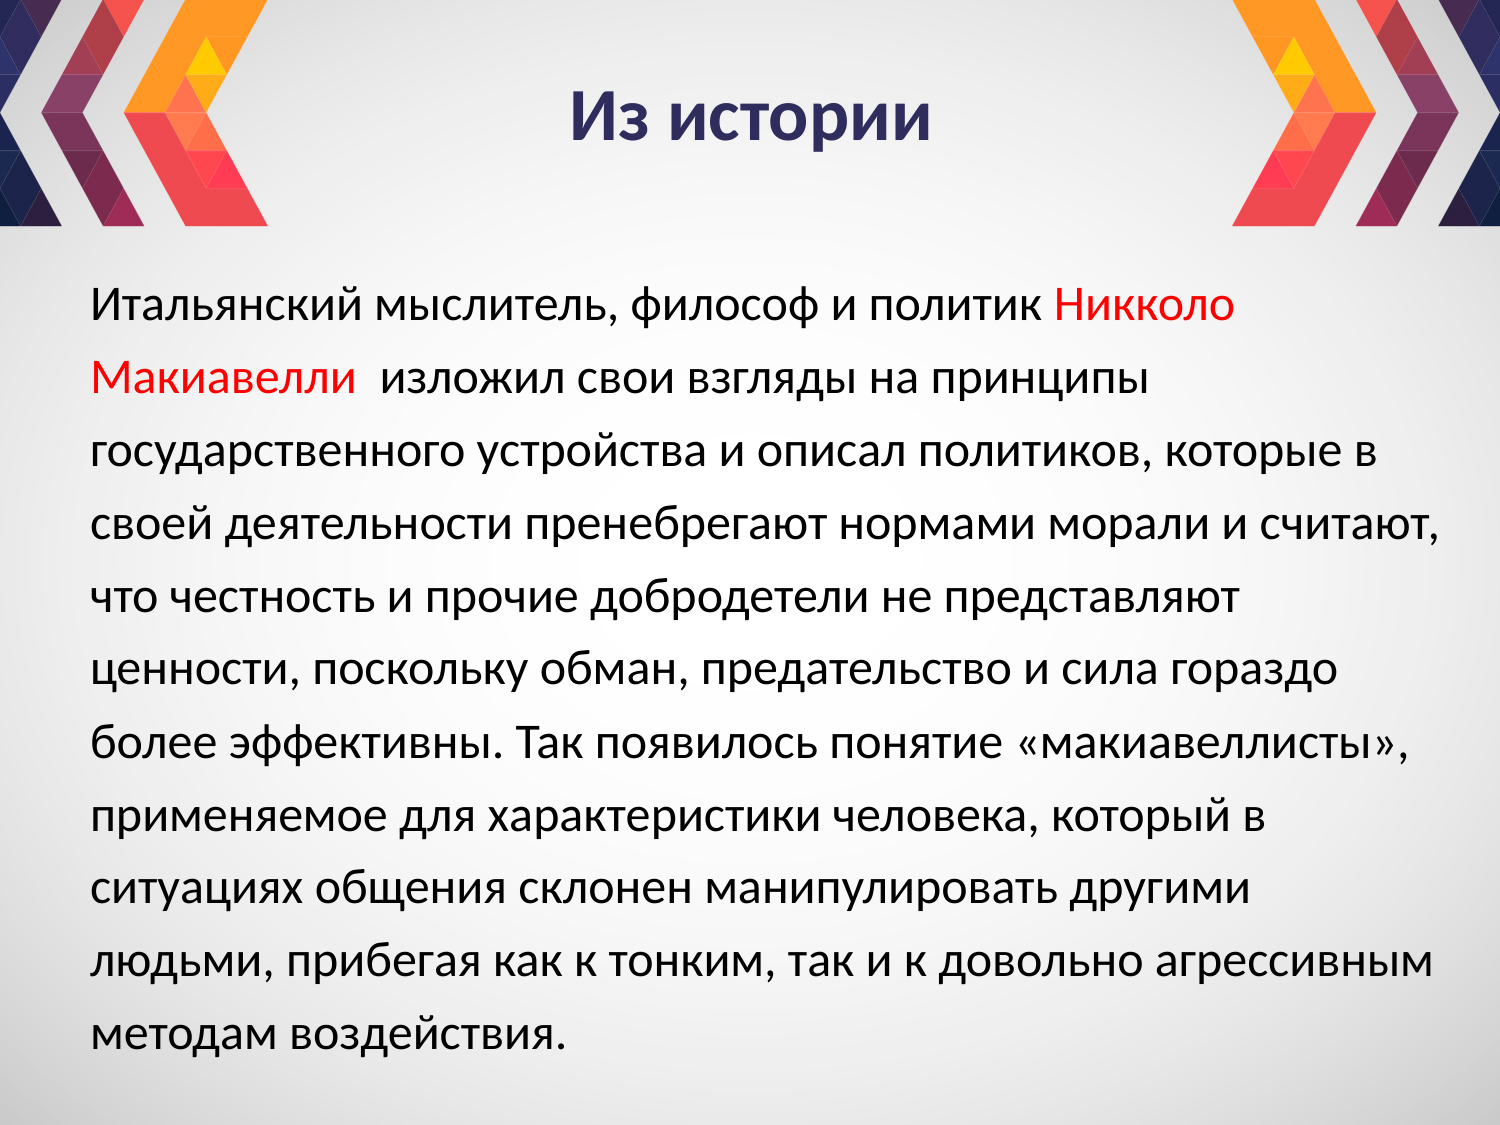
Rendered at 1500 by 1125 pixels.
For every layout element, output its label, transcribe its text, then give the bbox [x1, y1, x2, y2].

picture [0, 0, 1500, 1125]
list Итальянский мыслитель, философ и политик Никколо Макиавелли изложил свои взгляды на принципы государственного устройства и описал политиков, которые в своей деятельности пренебрегают нормами морали и считают, что честность и прочие добродетели не представляют ценности, поскольку обман, предательство и сила гораздо более эффективны. Так появилось понятие «макиавеллисты», применяемое для характеристики человека, который в ситуациях общения склонен манипулировать другими людьми, прибегая как к тонким, так и к довольно агрессивным методам воздействия. [75, 249, 1458, 1109]
title Из истории [209, 59, 1293, 173]
